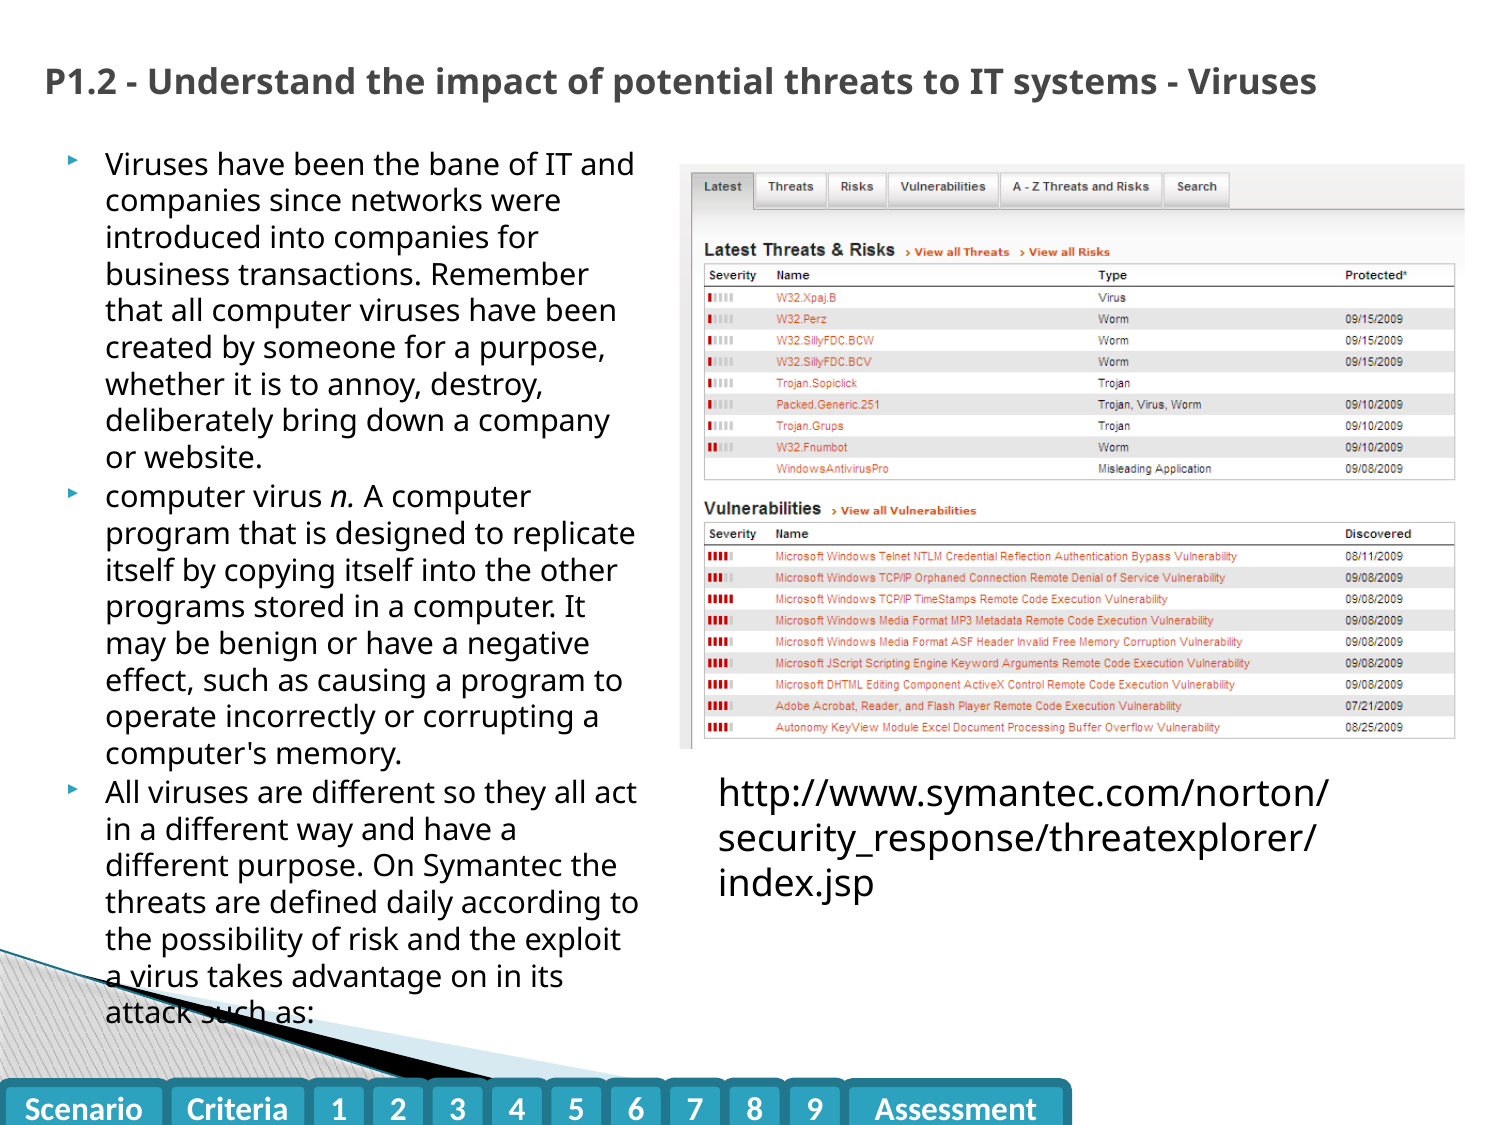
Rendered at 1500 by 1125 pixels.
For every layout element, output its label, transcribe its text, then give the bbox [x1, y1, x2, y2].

picture [679, 163, 1466, 750]
text_box http://www.symantec.com/norton/security_response/threatexplorer/index.jsp [703, 761, 1453, 912]
title P1.2 - Understand the impact of potential threats to IT systems - Viruses [29, 35, 1471, 126]
list Viruses have been the bane of IT and companies since networks were introduced into companies for business transactions. Remember that all computer viruses have been created by someone for a purpose, whether it is to annoy, destroy, deliberately bring down a company or website. computer virus n. A computer program that is designed to replicate itself by copying itself into the other programs stored in a computer. It may be benign or have a negative effect, such as causing a program to operate incorrectly or corrupting a computer's memory. All viruses are different so they all act in a different way and have a different purpose. On Symantec the threats are defined daily according to the possibility of risk and the exploit a virus takes advantage on in its attack such as: [35, 137, 657, 1079]
